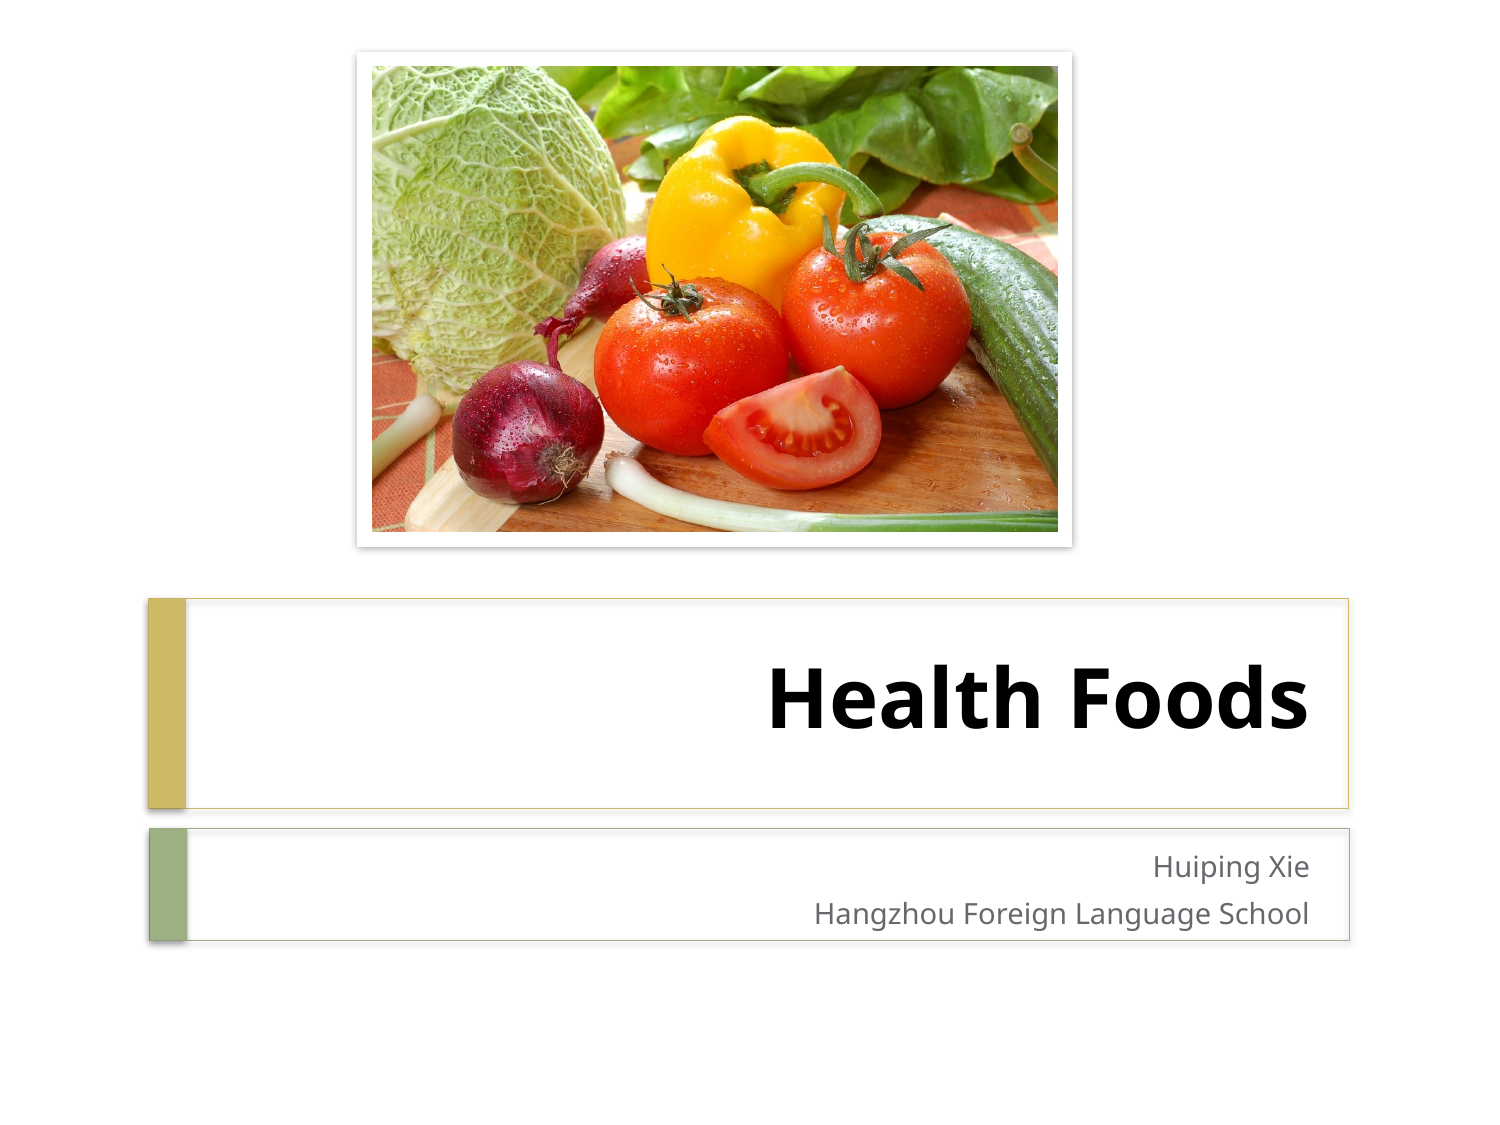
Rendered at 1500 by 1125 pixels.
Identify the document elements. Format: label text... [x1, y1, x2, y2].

subtitle Huiping Xie Hangzhou Foreign Language School [200, 840, 1325, 929]
picture [371, 66, 1059, 533]
title Health Foods [200, 637, 1325, 800]
